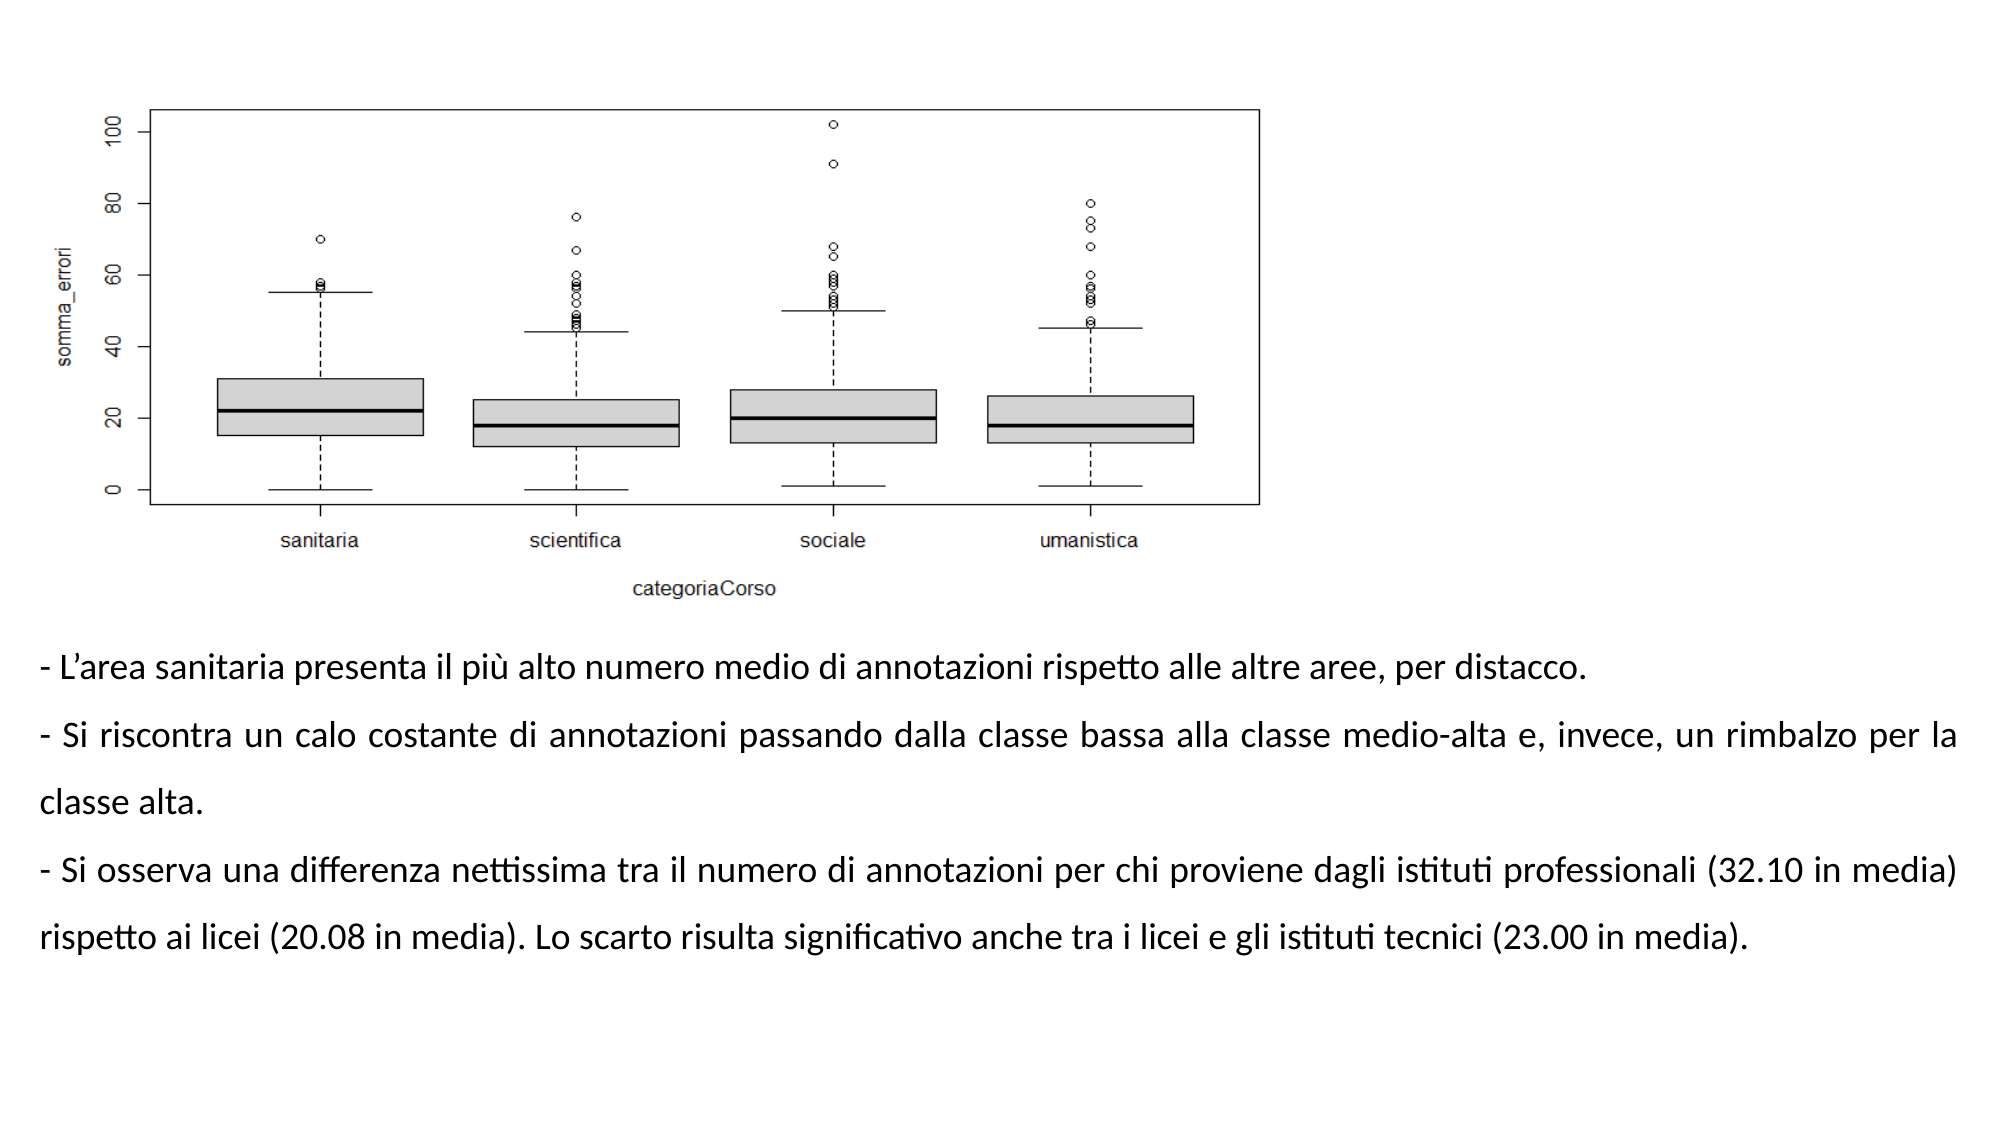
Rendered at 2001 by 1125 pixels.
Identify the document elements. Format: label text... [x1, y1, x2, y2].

picture [47, 13, 1313, 625]
text_box - L’area sanitaria presenta il più alto numero medio di annotazioni rispetto alle altre aree, per distacco. - Si riscontra un calo costante di annotazioni passando dalla classe bassa alla classe medio-alta e, invece, un rimbalzo per la classe alta. - Si osserva una differenza nettissima tra il numero di annotazioni per chi proviene dagli istituti professionali (32.10 in media) rispetto ai licei (20.08 in media). Lo scarto risulta significativo anche tra i licei e gli istituti tecnici (23.00 in media). [24, 27, 1975, 965]
